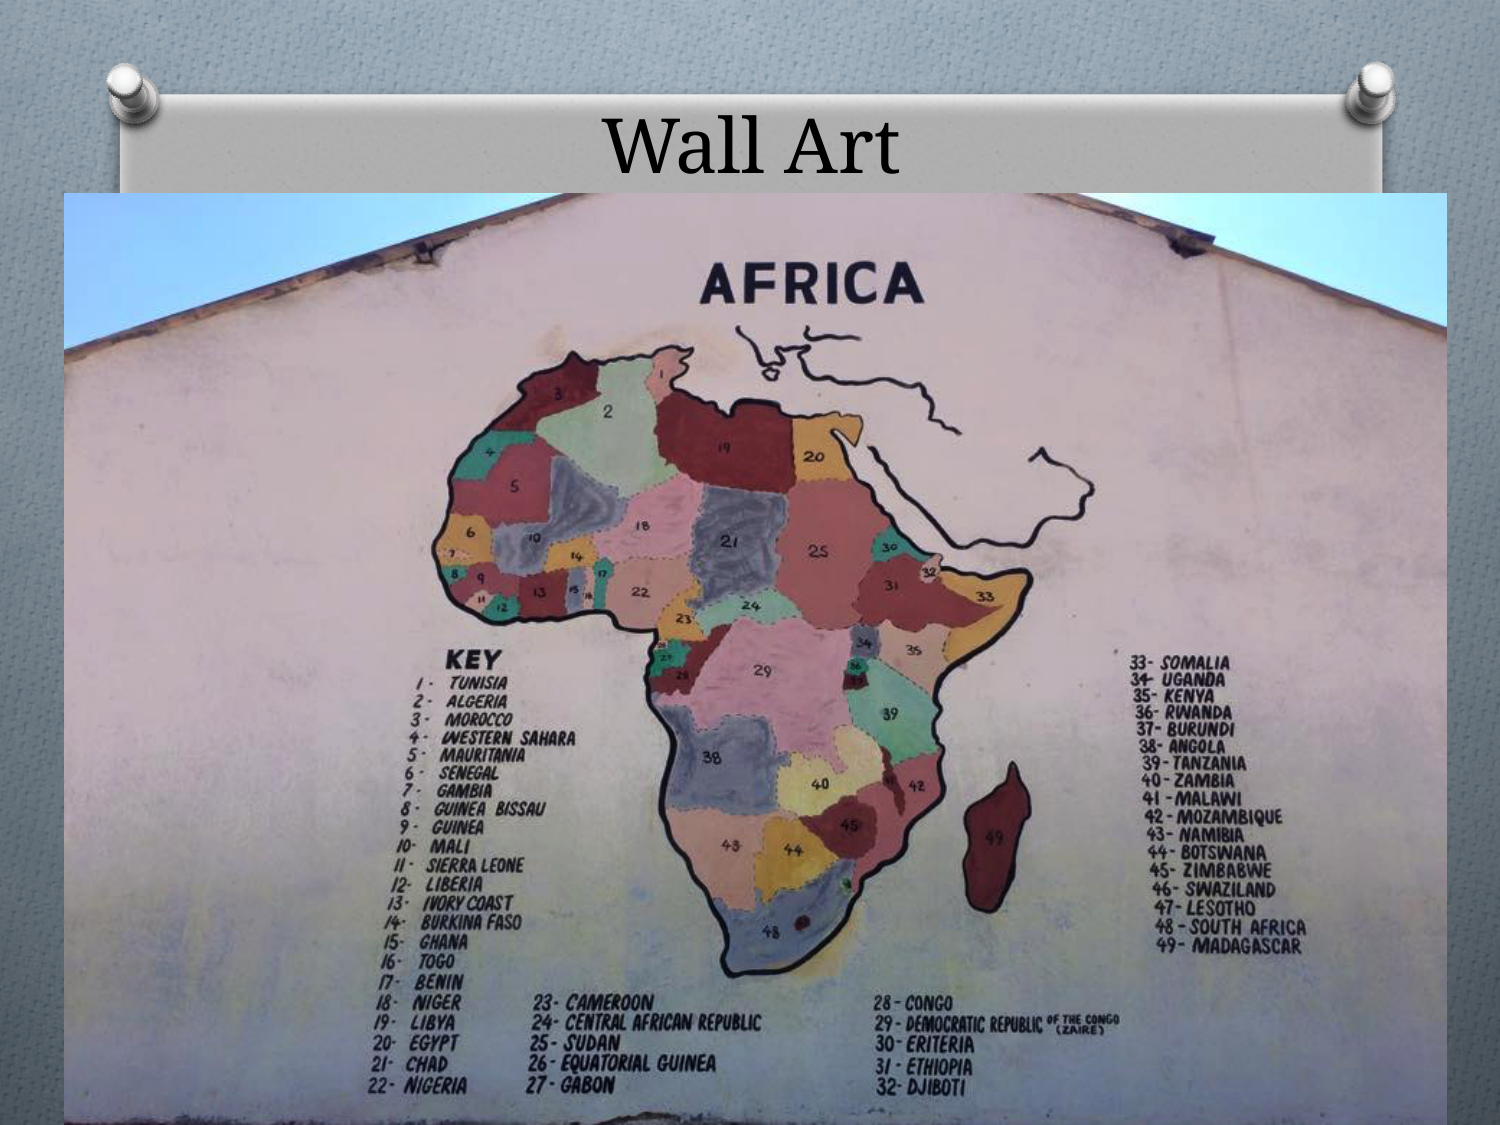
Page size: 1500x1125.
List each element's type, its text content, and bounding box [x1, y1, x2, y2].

picture [75, 29, 198, 153]
picture [1317, 35, 1439, 156]
picture [64, 192, 1448, 1125]
title Wall Art [179, 90, 1323, 192]
